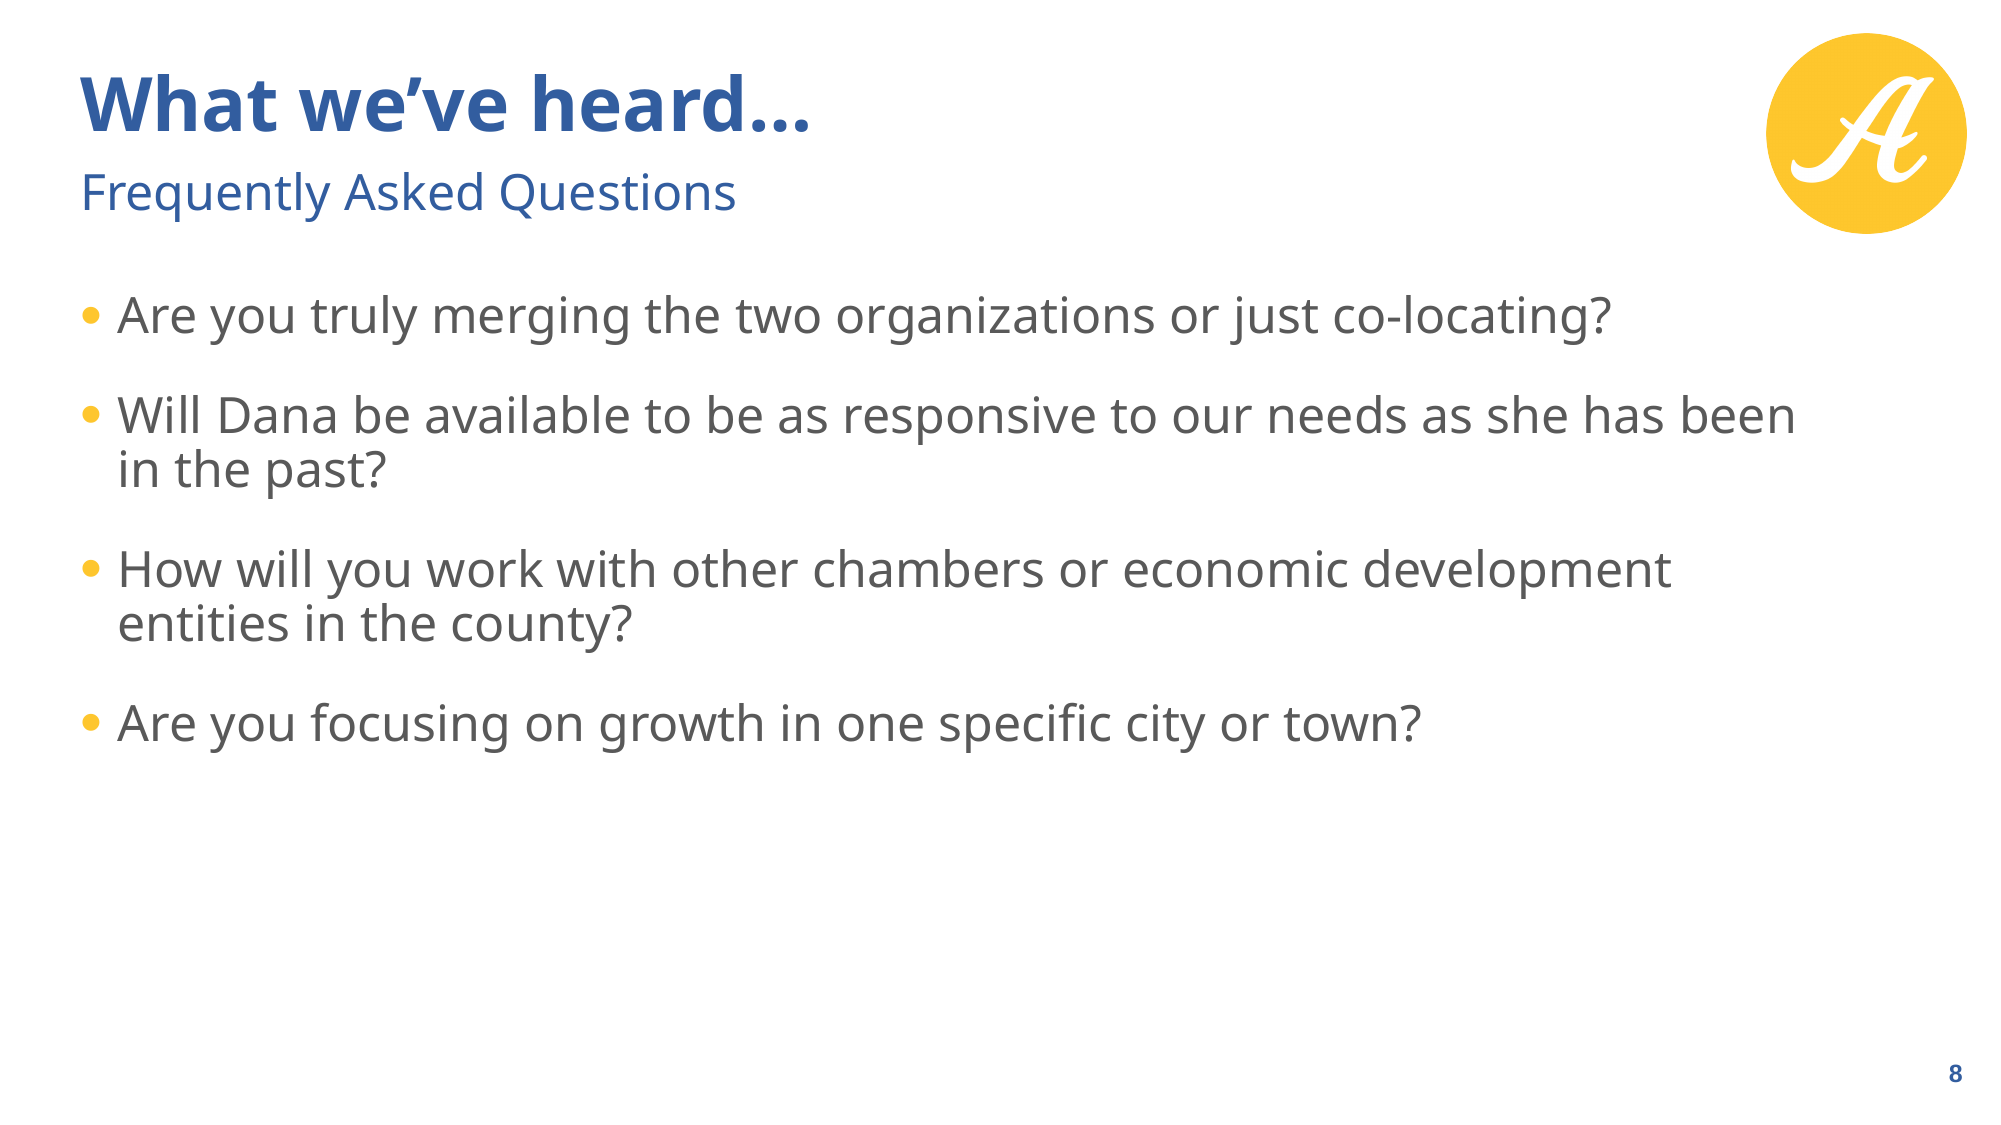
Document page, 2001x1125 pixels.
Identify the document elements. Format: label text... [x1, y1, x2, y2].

picture [1766, 33, 1967, 234]
list Are you truly merging the two organizations or just co-locating? Will Dana be available to be as responsive to our needs as she has been in the past? How will you work with other chambers or economic development entities in the county? Are you focusing on growth in one specific city or town? [64, 282, 1863, 1014]
slide_number 8 [1527, 1042, 1978, 1103]
title What we’ve heard… [64, 22, 1863, 156]
list Frequently Asked Questions [64, 159, 1863, 230]
